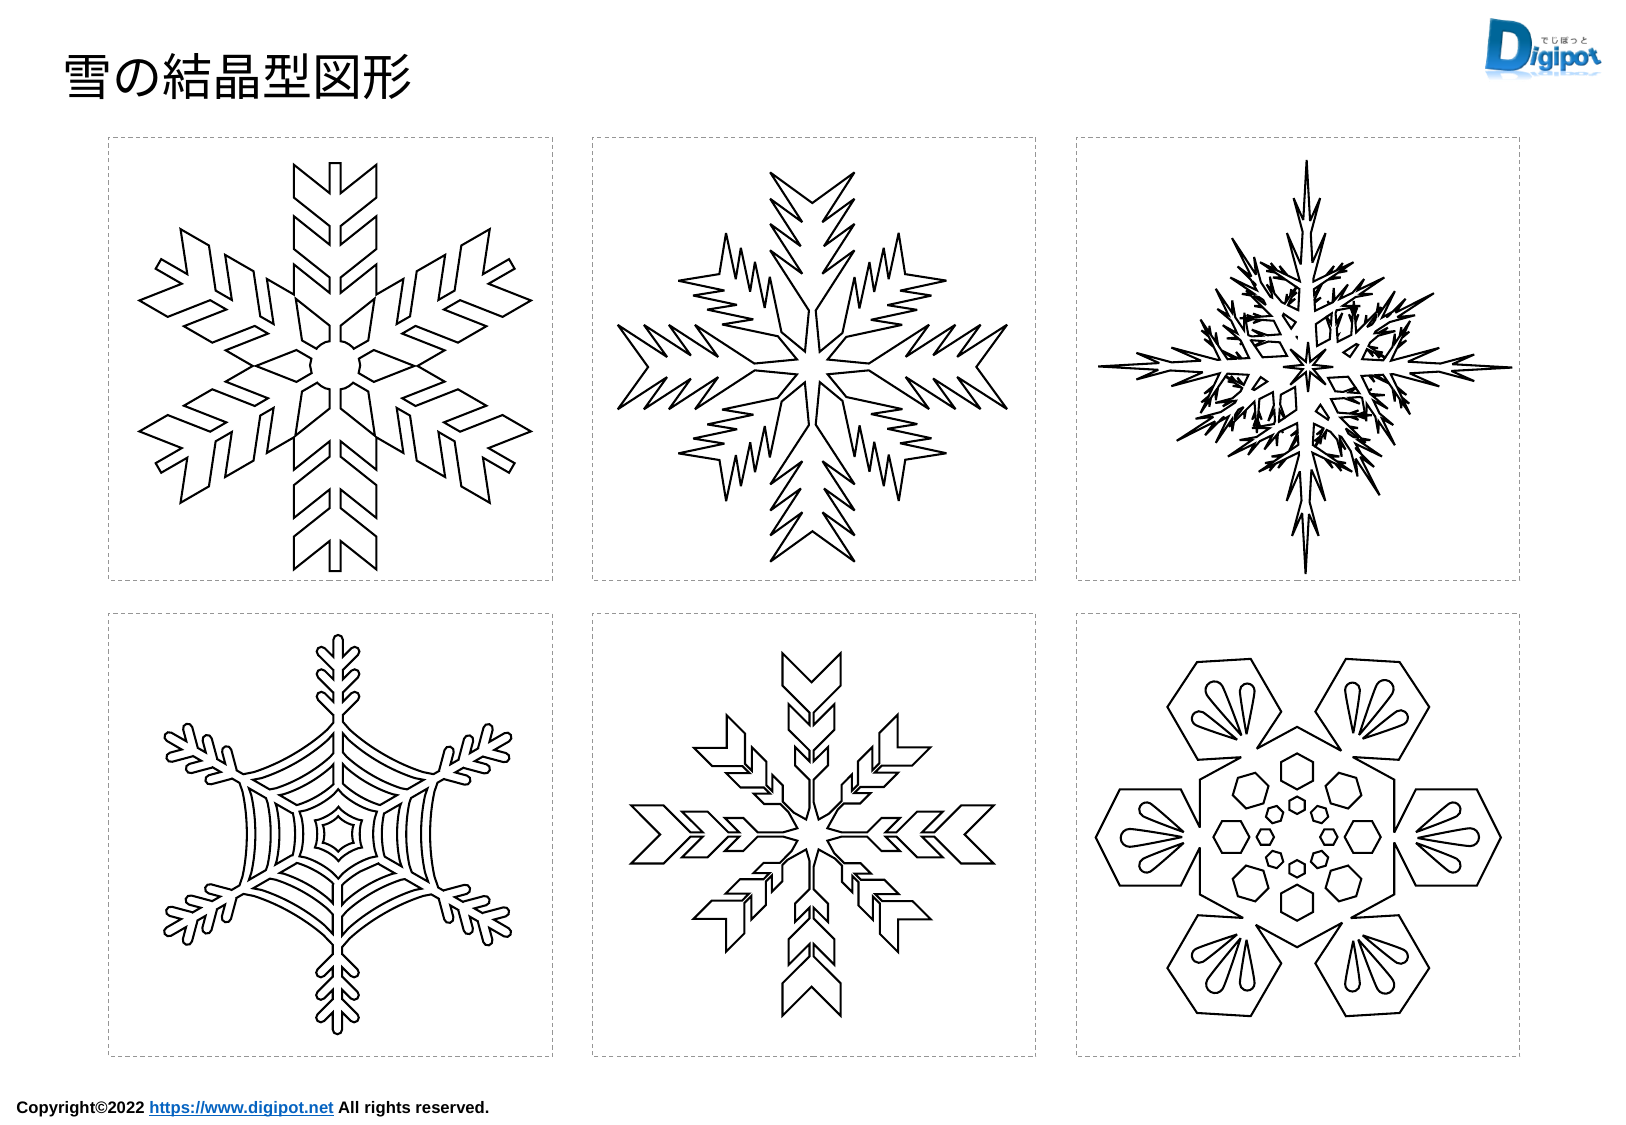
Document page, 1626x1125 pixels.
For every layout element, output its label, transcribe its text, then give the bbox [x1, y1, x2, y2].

text_box [163, 633, 513, 1036]
text_box [1094, 657, 1503, 1018]
picture [1485, 18, 1602, 82]
text_box [1098, 159, 1513, 575]
text_box [628, 650, 997, 1019]
text_box 雪の結晶型図形 [47, 38, 427, 113]
text_box [136, 162, 534, 573]
text_box [616, 171, 1008, 563]
